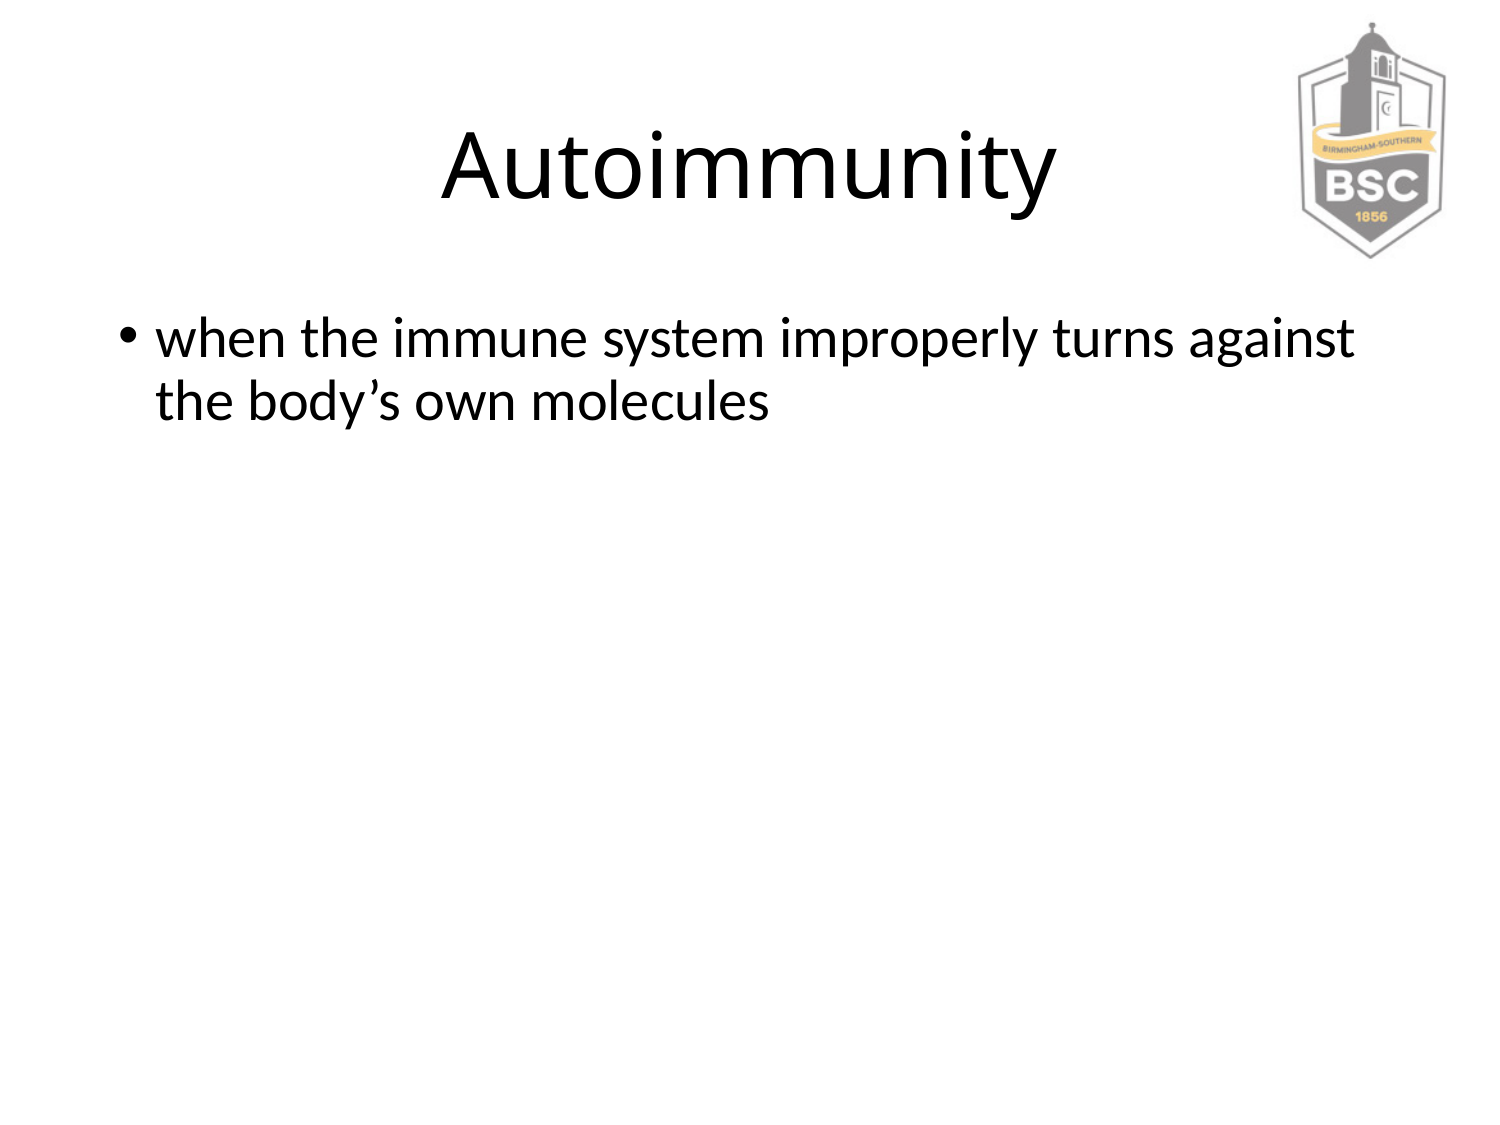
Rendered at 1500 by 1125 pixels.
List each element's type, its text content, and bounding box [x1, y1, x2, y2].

list when the immune system improperly turns against the body’s own molecules [103, 299, 1397, 1014]
title Autoimmunity [103, 59, 1397, 278]
picture [1283, 14, 1461, 269]
